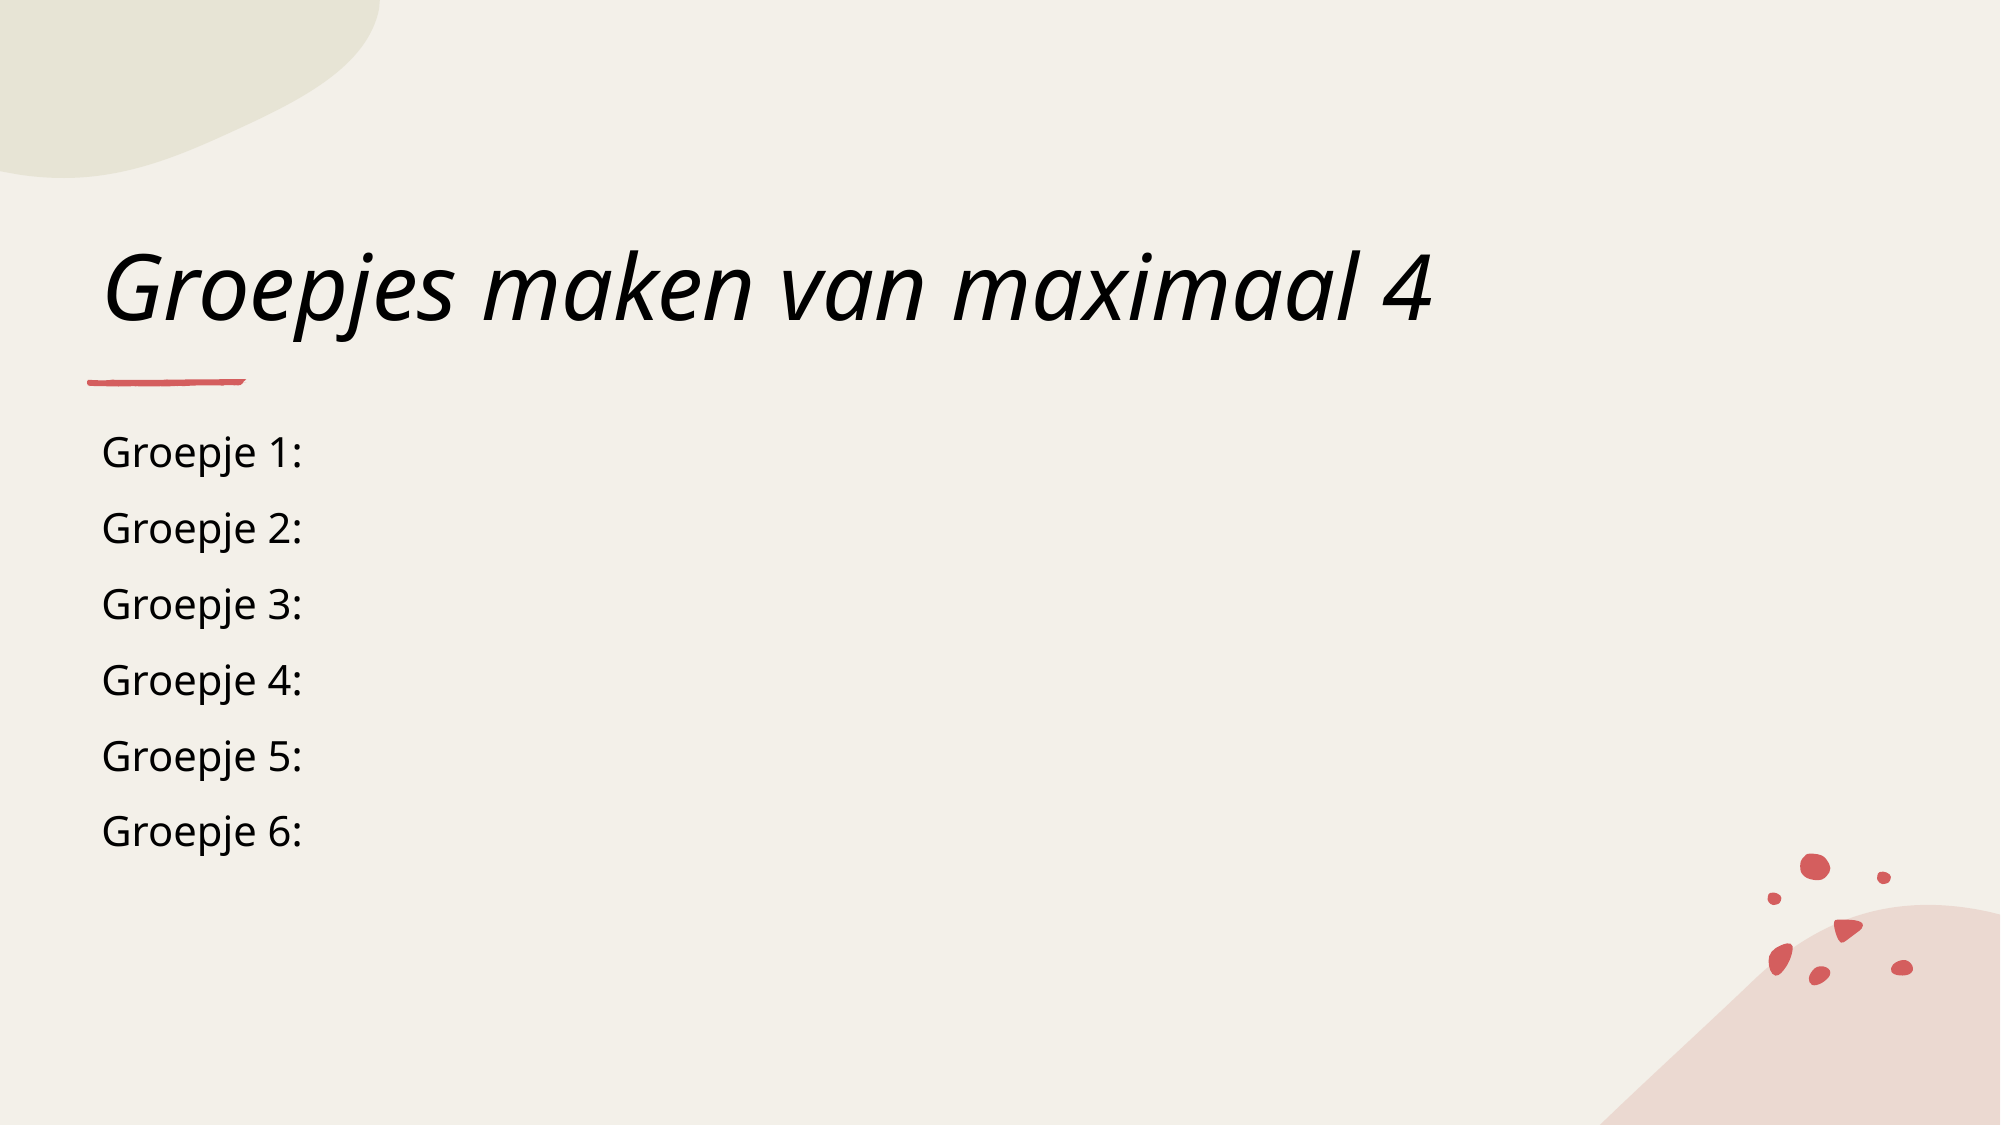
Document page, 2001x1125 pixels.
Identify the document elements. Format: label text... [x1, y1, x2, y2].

title Groepjes maken van maximaal 4 [86, 129, 1740, 347]
list Groepje 1: Groepje 2: Groepje 3: Groepje 4: Groepje 5: Groepje 6: [86, 413, 1740, 996]
